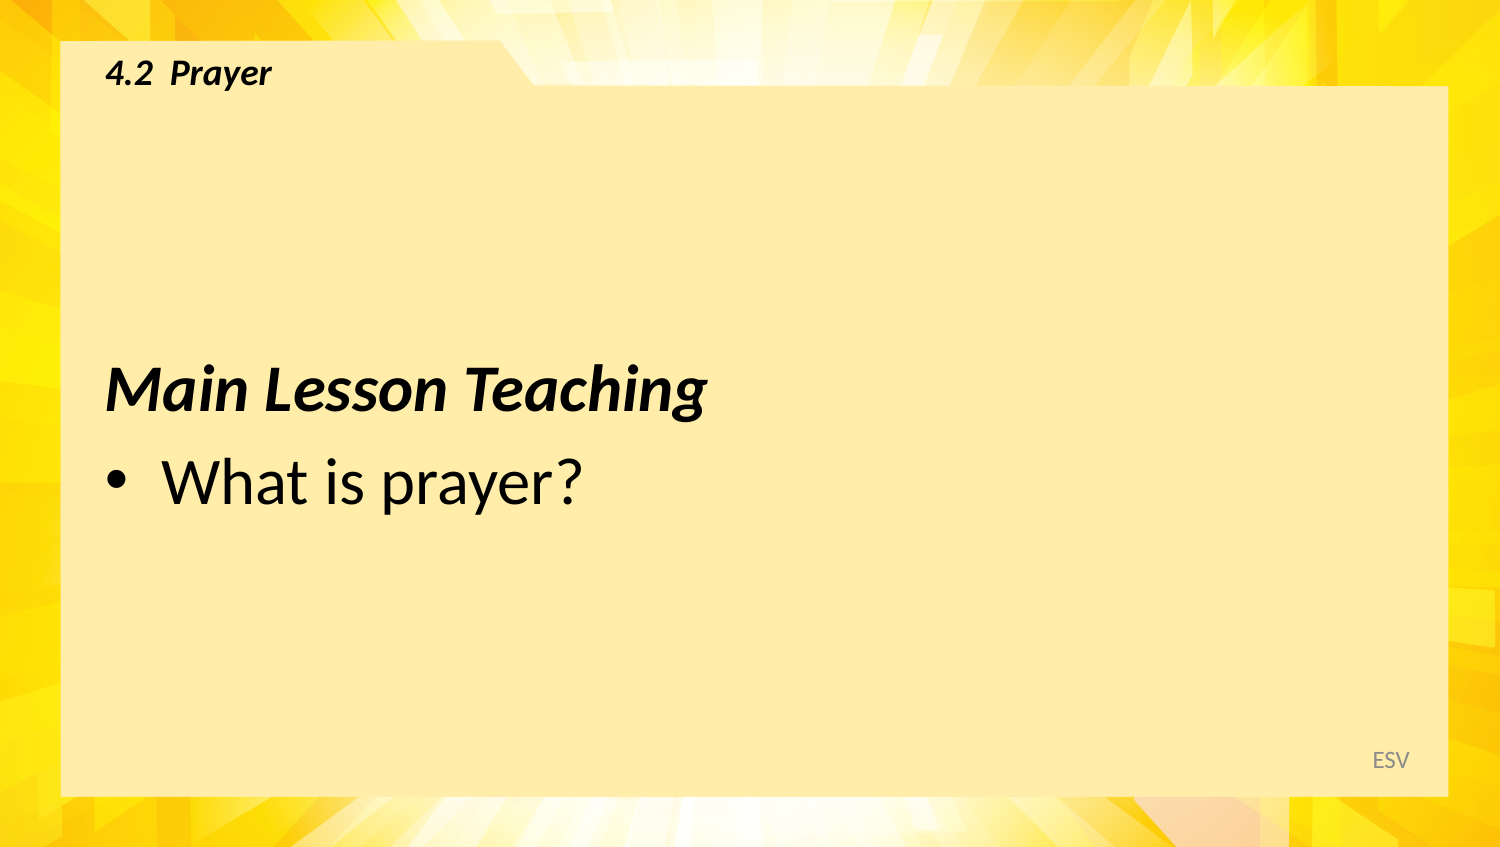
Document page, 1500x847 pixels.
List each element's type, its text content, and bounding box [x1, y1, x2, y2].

picture [0, 0, 1500, 847]
footer ESV [950, 736, 1425, 782]
list Main Lesson Teaching What is prayer? [89, 141, 1403, 722]
title 4.2 Prayer [89, 33, 1420, 108]
